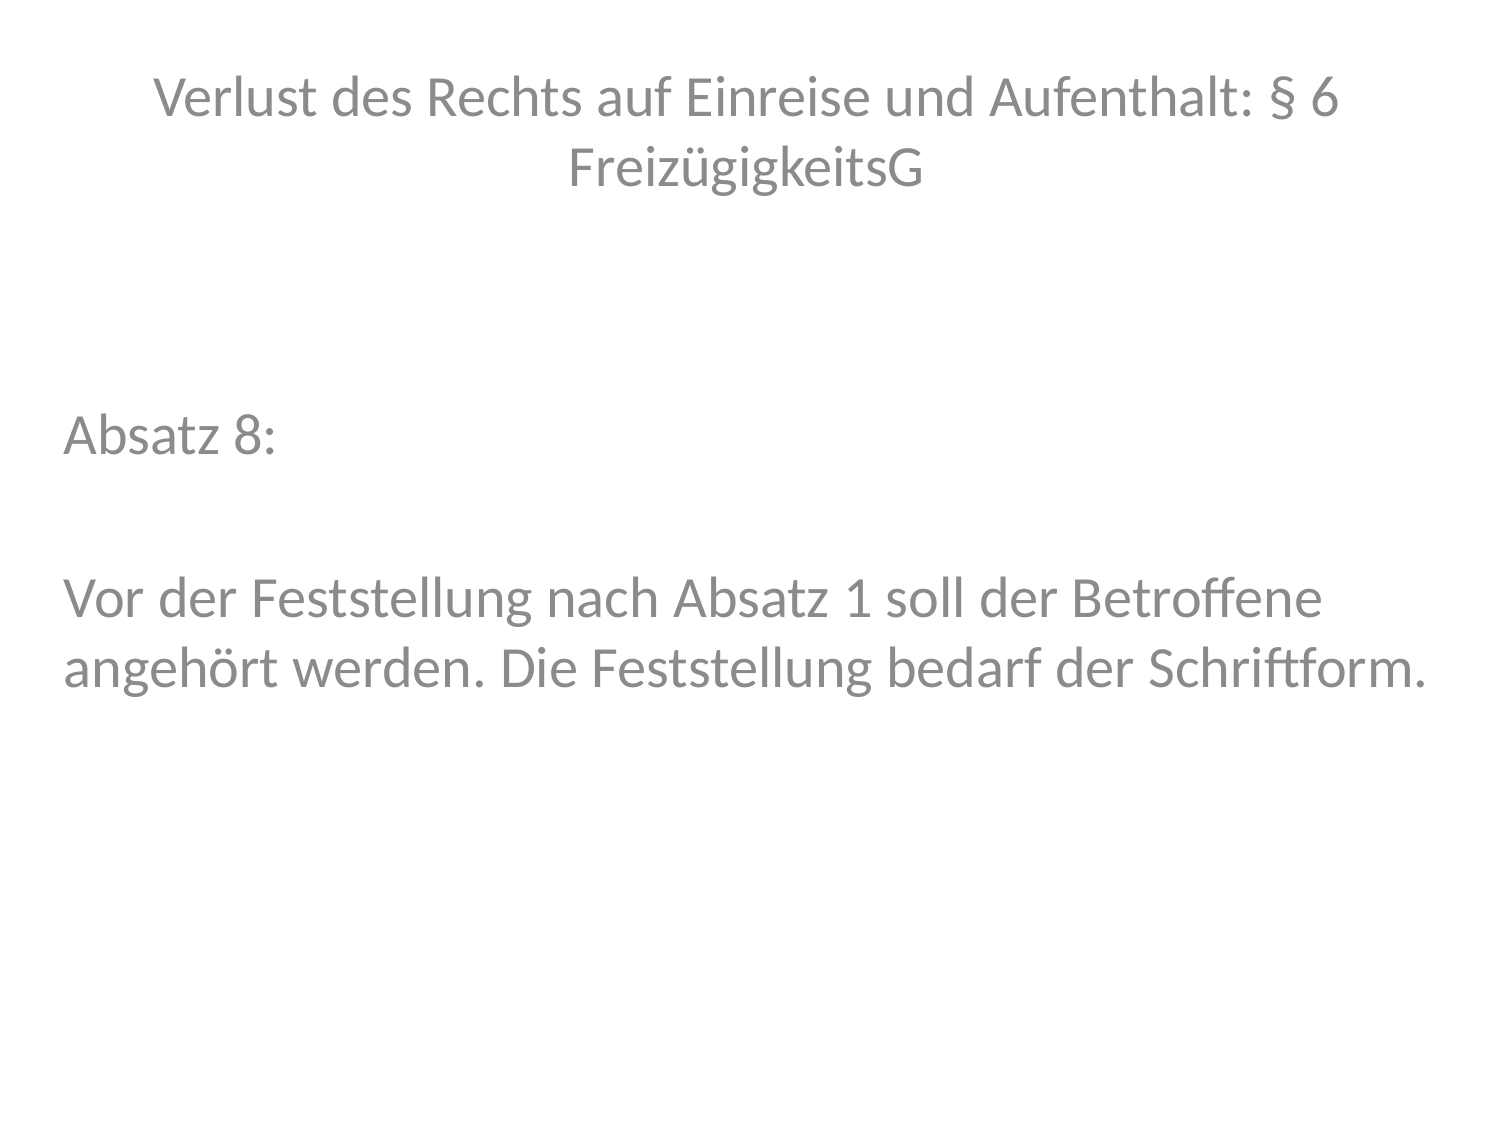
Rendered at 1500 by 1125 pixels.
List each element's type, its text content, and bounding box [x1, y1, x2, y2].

subtitle Verlust des Rechts auf Einreise und Aufenthalt: § 6 FreizügigkeitsG Absatz 8: Vor der Feststellung nach Absatz 1 soll der Betroffene angehört werden. Die Feststellung bedarf der Schriftform. [48, 50, 1446, 1063]
